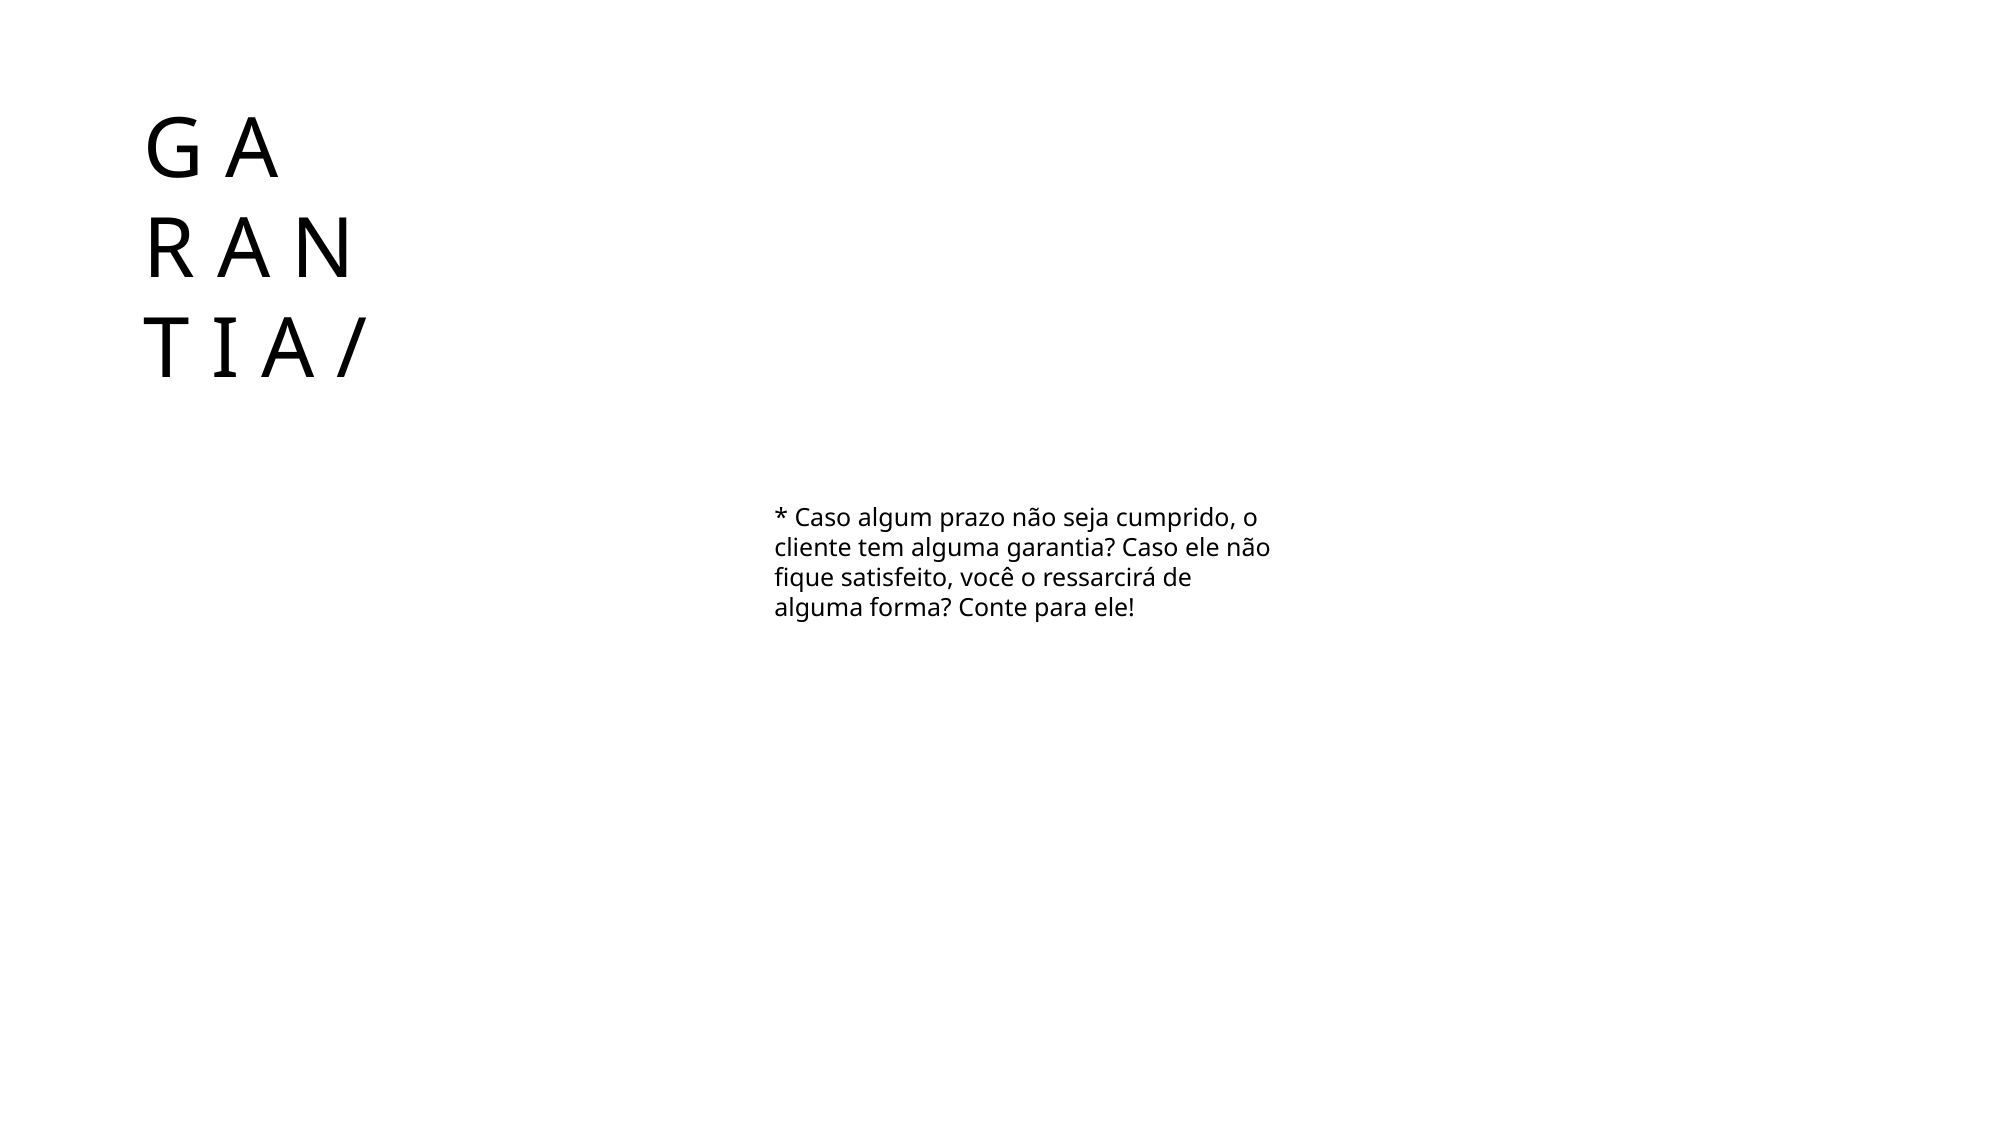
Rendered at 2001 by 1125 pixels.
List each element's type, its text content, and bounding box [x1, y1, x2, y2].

text_box G A R A N T I A / [128, 86, 435, 402]
text_box * Caso algum prazo não seja cumprido, o cliente tem alguma garantia? Caso ele não fique satisfeito, você o ressarcirá de alguma forma? Conte para ele! [759, 494, 1292, 629]
